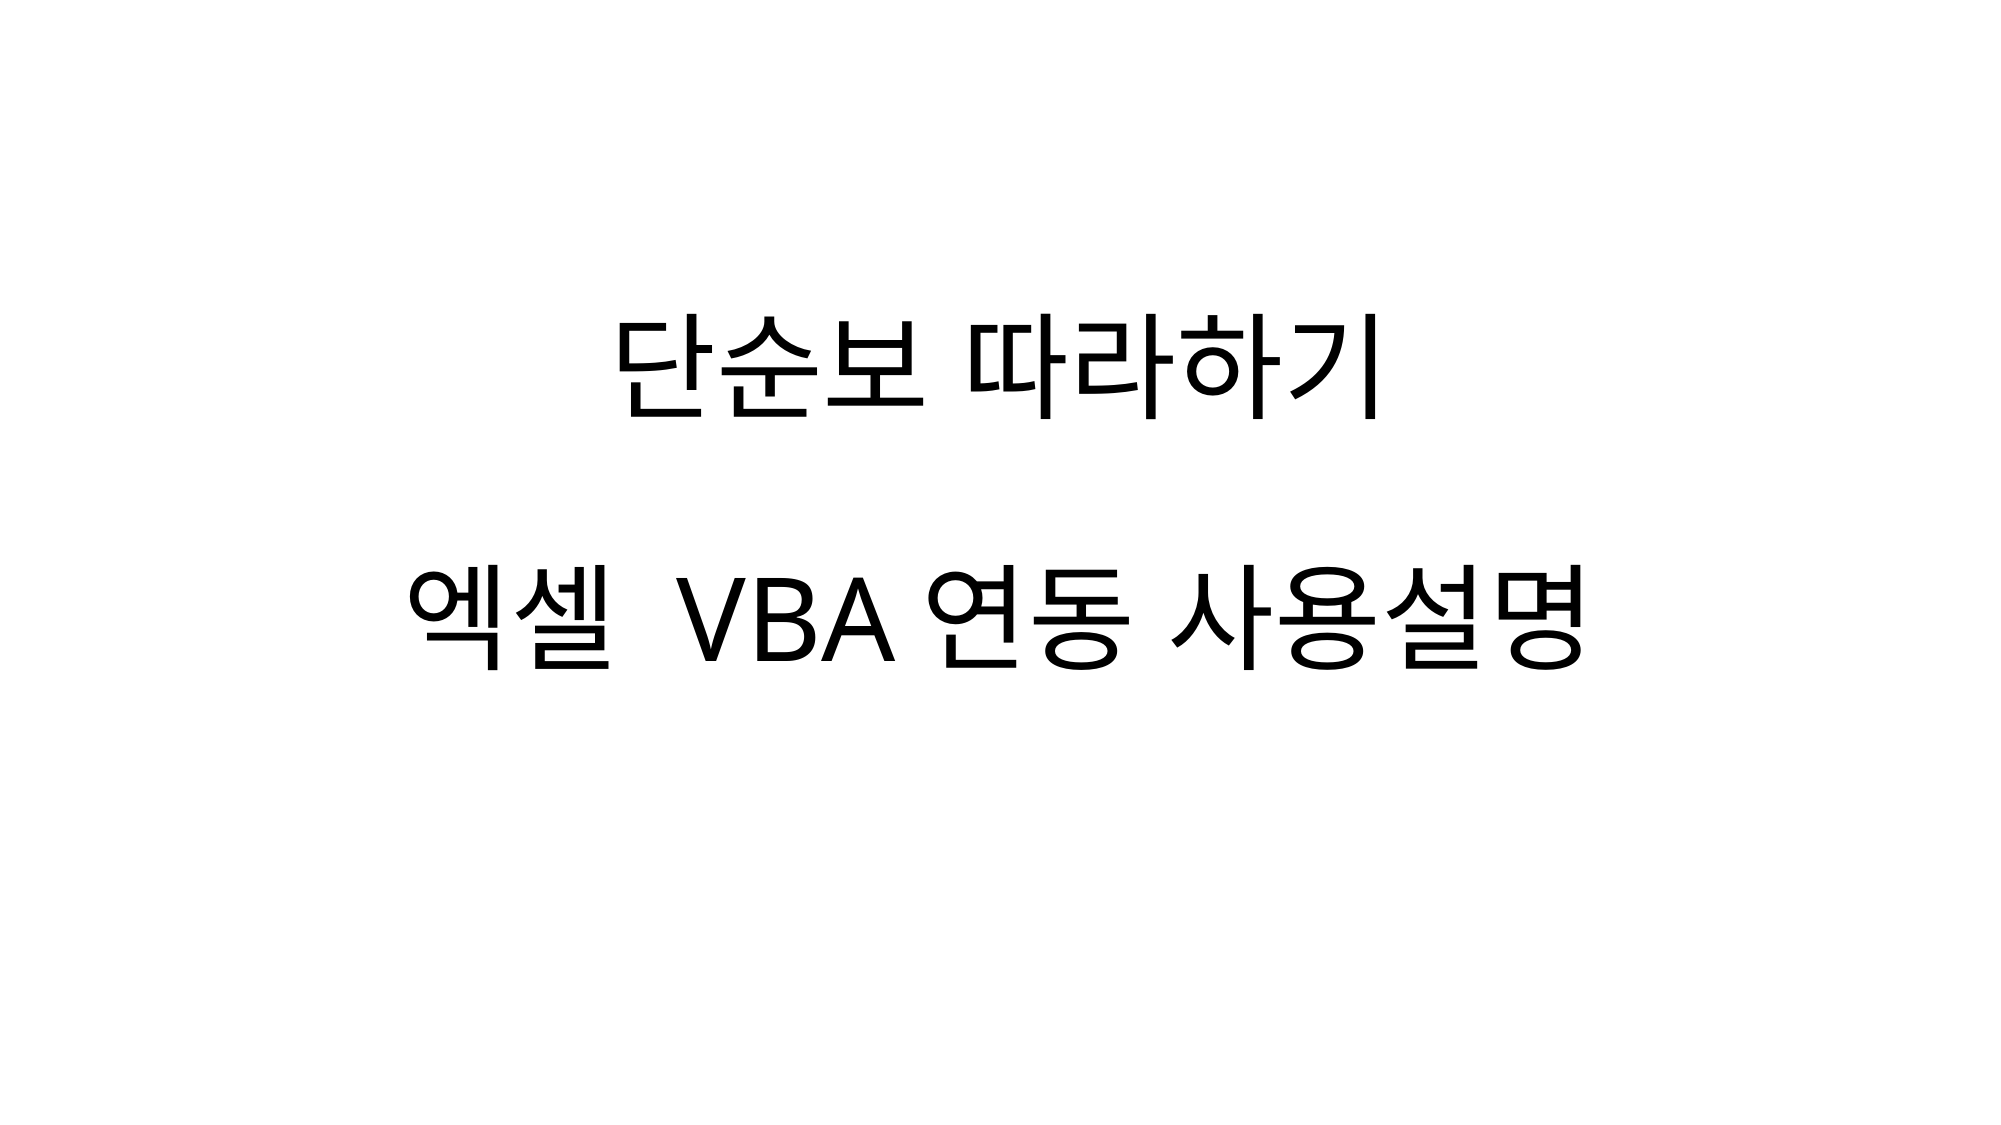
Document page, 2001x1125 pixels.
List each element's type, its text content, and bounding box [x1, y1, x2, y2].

title 단순보 따라하기 엑셀 VBA연동 사용설명 [249, 302, 1750, 694]
